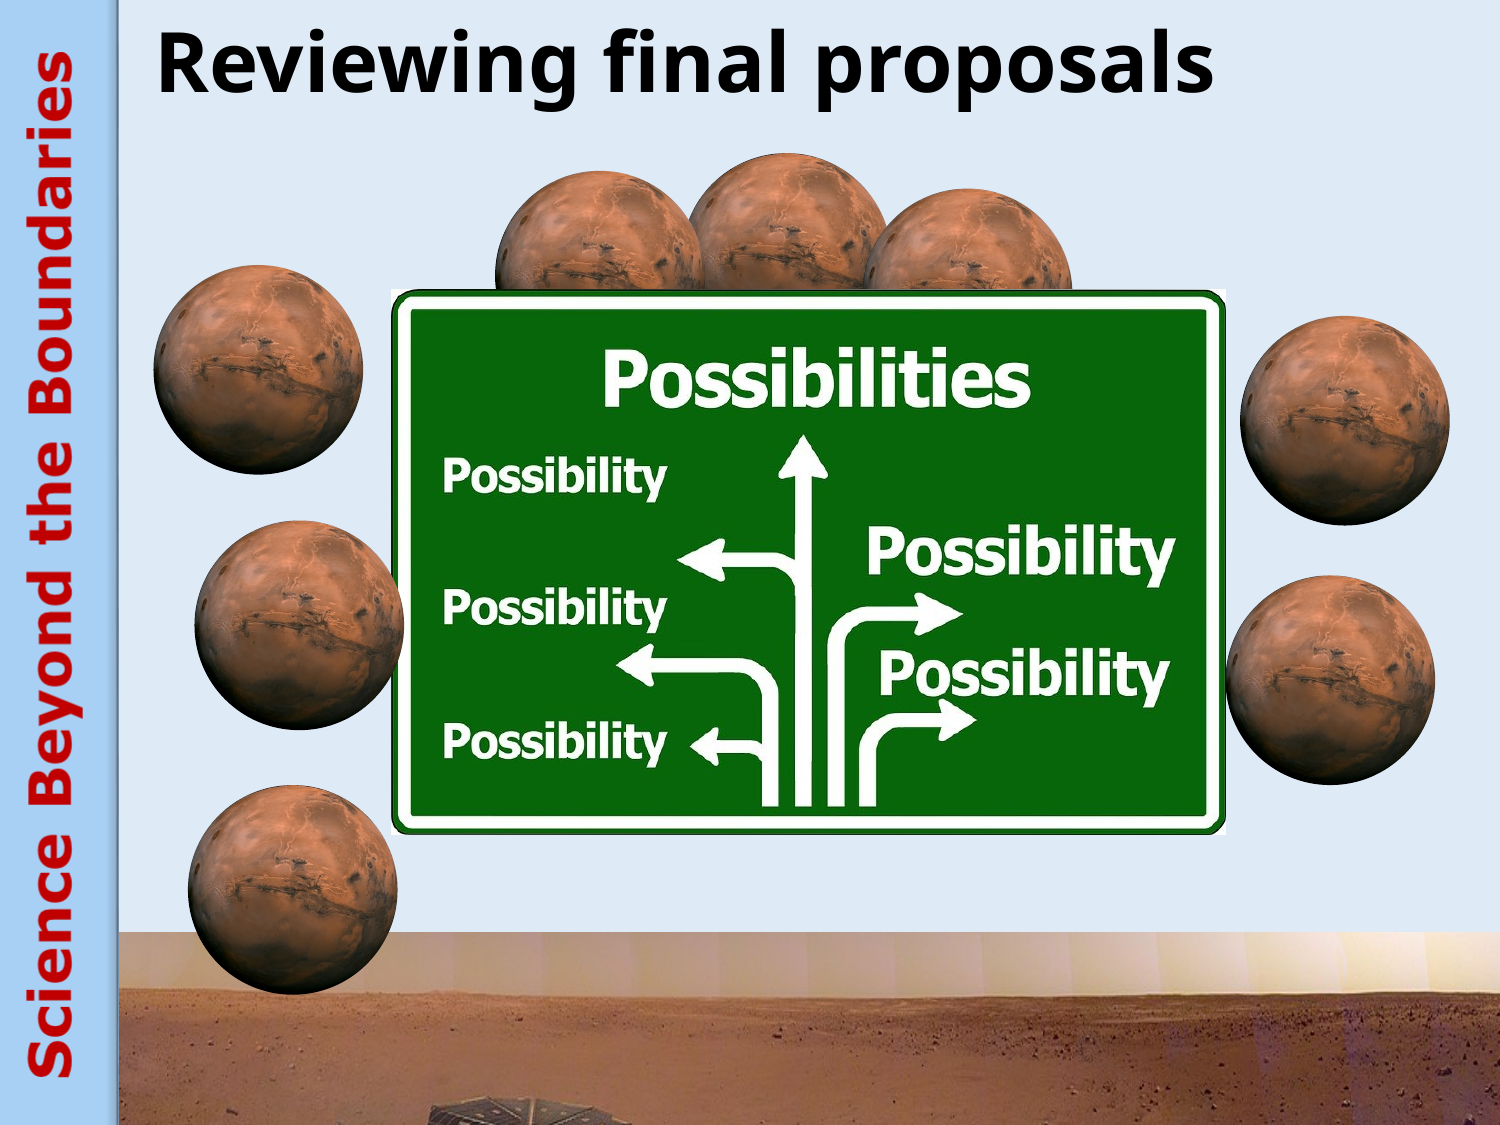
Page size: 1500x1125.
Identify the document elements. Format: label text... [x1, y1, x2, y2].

text_box Reviewing final proposals [139, 1, 1477, 117]
picture [0, 0, 1500, 1125]
picture [153, 264, 364, 475]
picture [1240, 315, 1450, 526]
